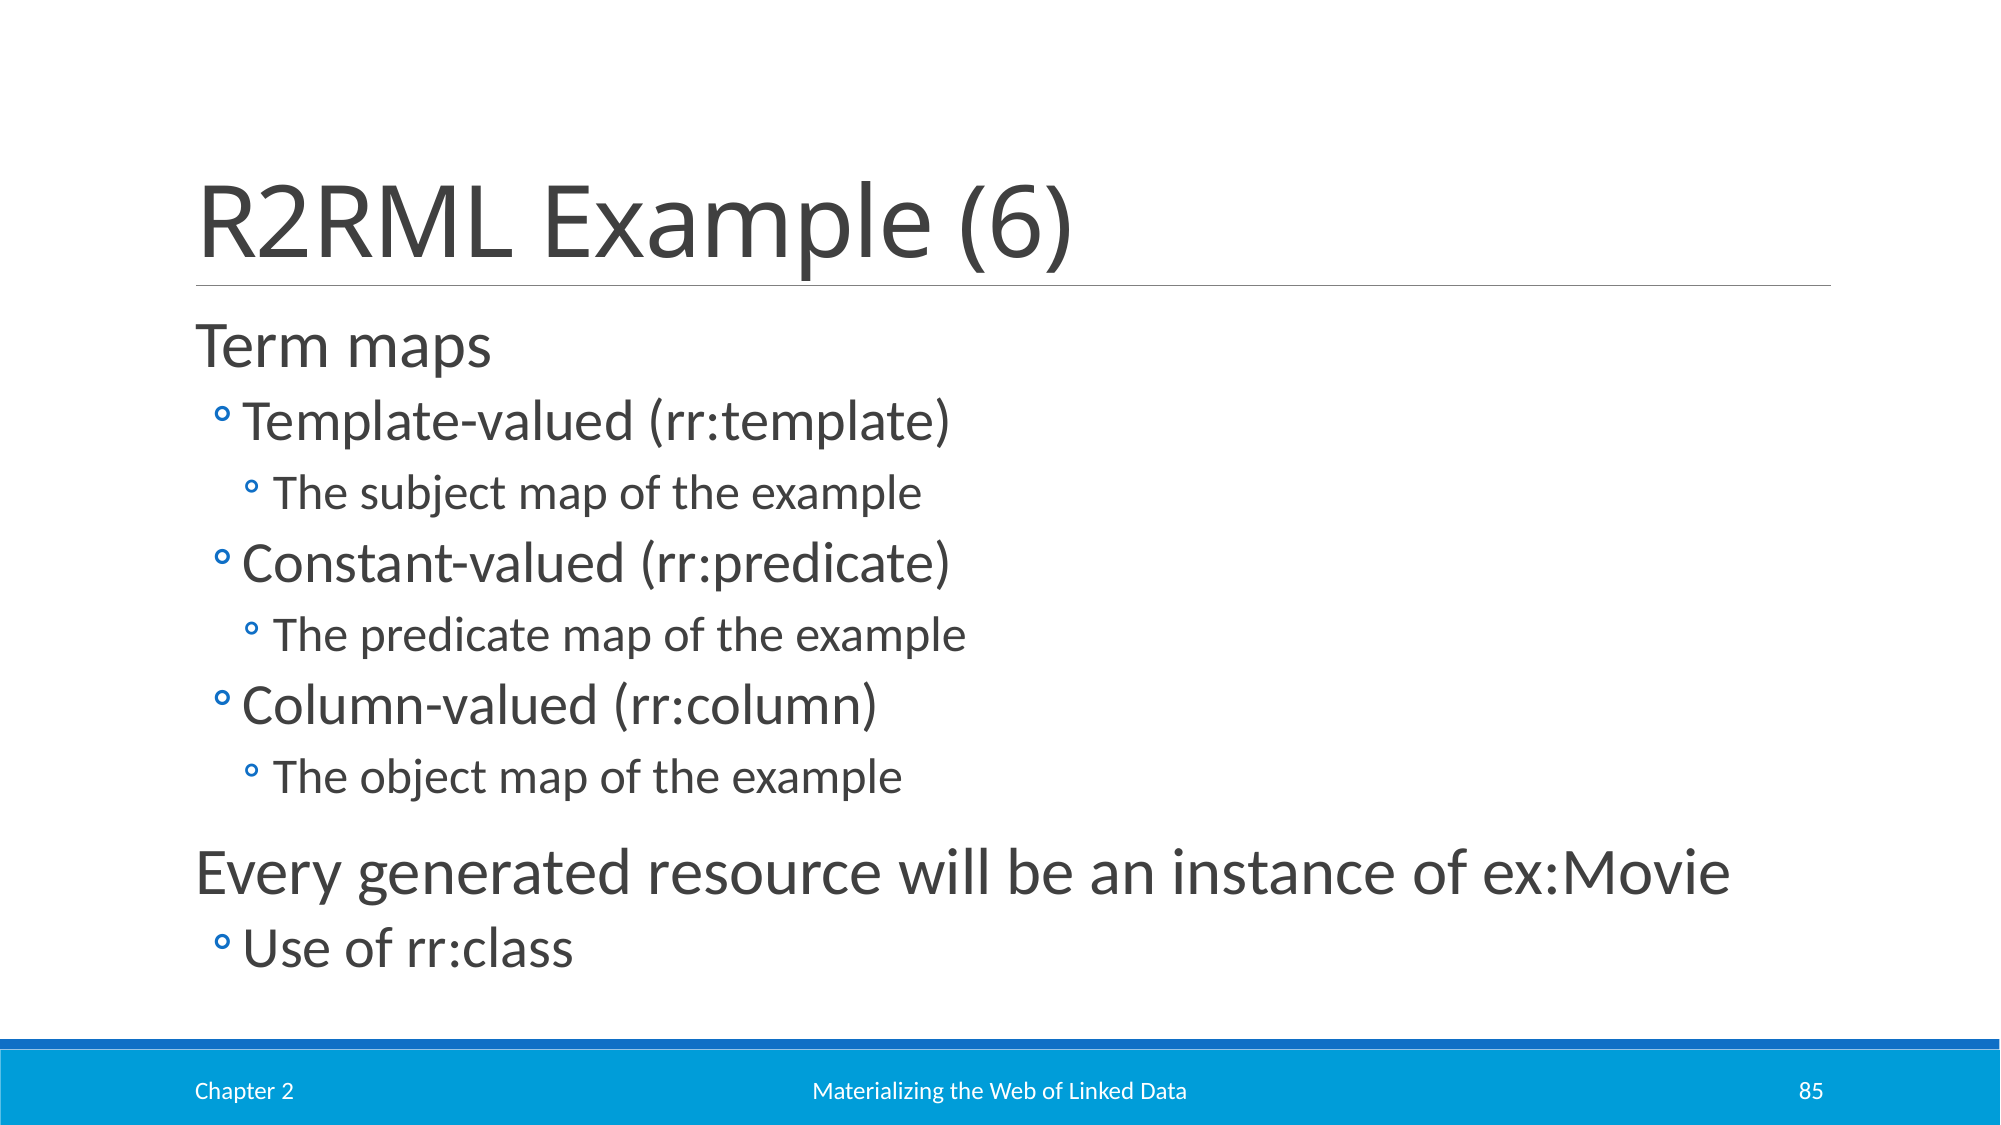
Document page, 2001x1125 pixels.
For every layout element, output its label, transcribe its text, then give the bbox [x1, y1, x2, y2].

list Term maps Template-valued (rr:template) The subject map of the example Constant-valued (rr:predicate) The predicate map of the example Column-valued (rr:column) The object map of the example Every generated resource will be an instance of ex:Movie Use of rr:class [180, 302, 1830, 963]
slide_number 85 [1624, 1059, 1840, 1120]
footer Materializing the Web of Linked Data [604, 1059, 1396, 1120]
slide_number Chapter 2 [180, 1059, 586, 1120]
title R2RML Example (6) [180, 47, 1830, 285]
